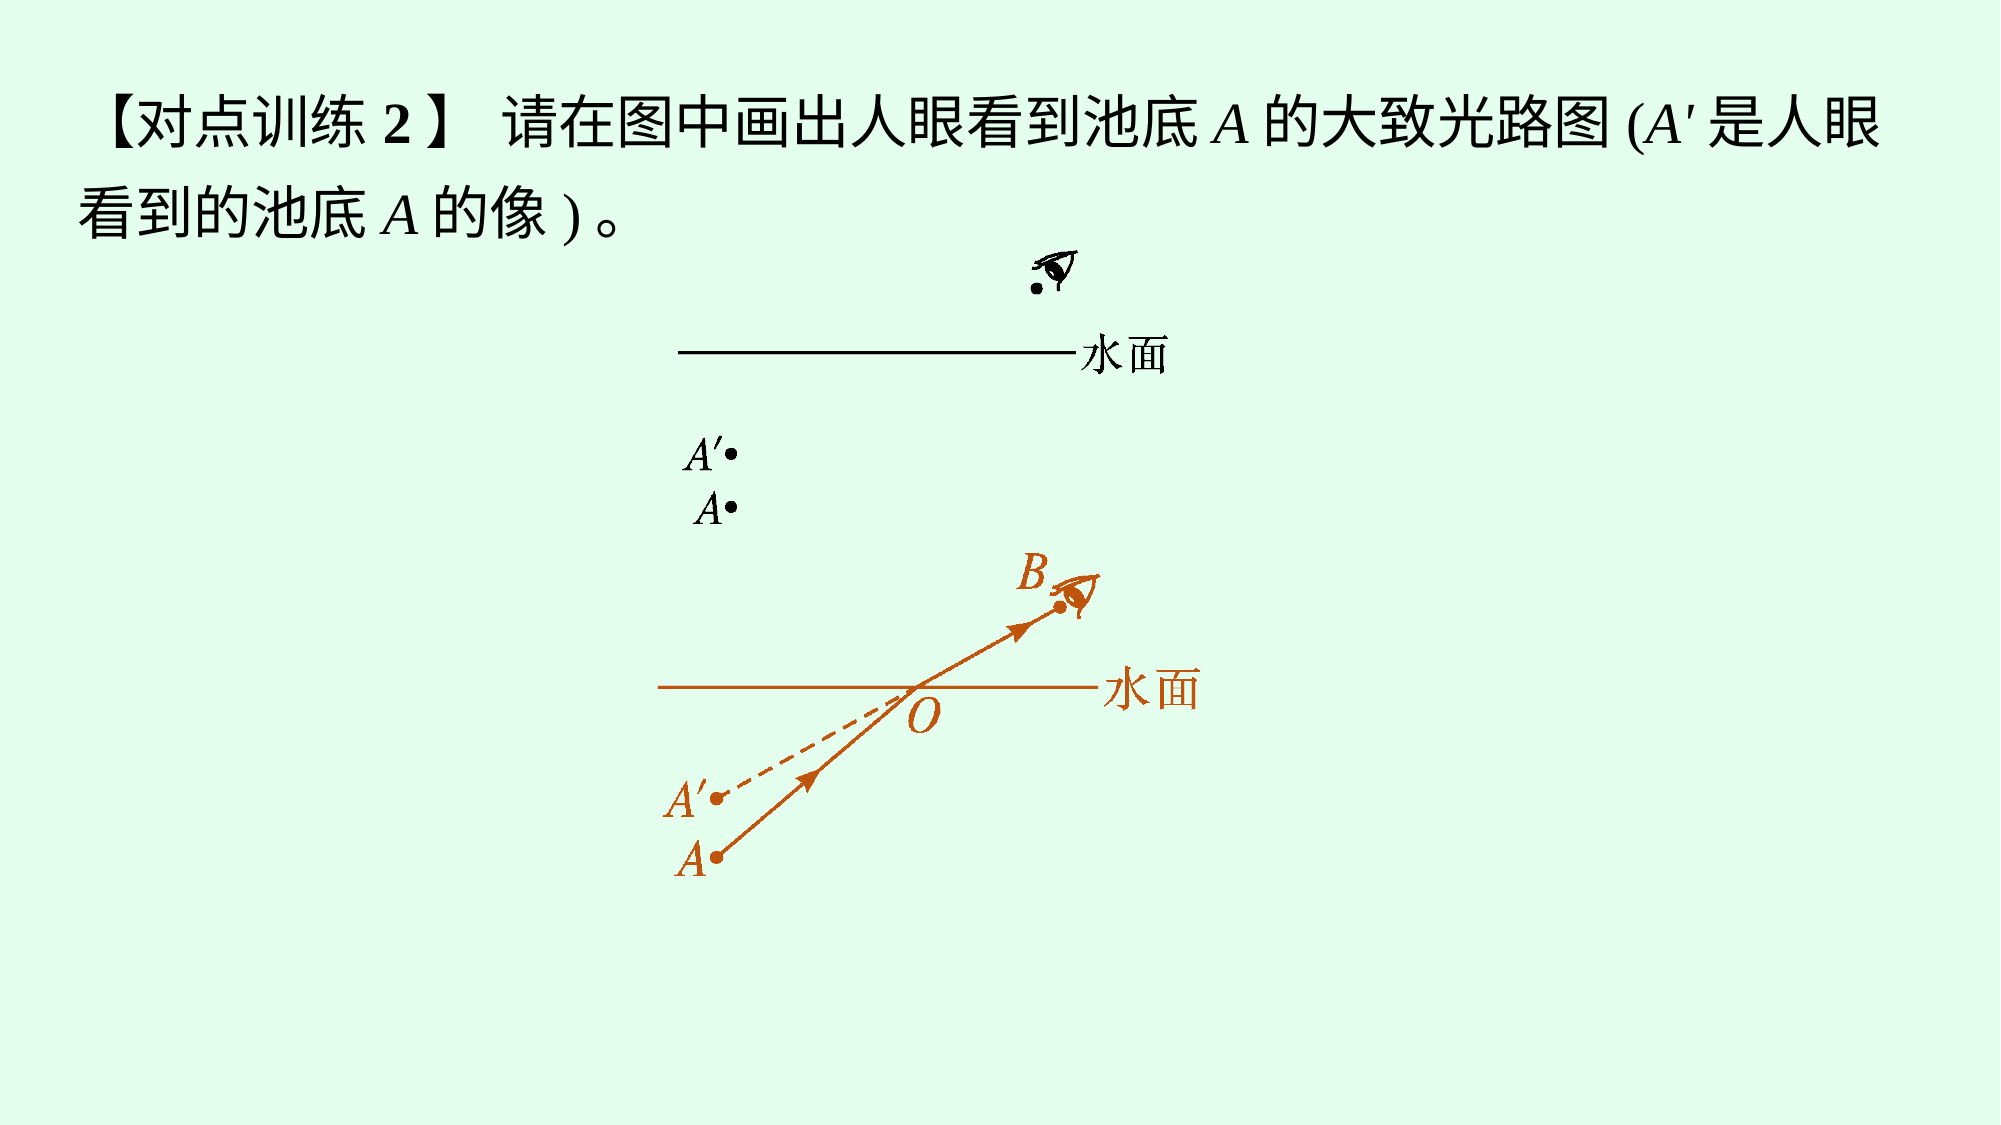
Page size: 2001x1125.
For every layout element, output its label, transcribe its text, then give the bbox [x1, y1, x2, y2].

text_box 【对点训练2】 请在图中画出人眼看到池底A的大致光路图(A'是人眼看到的池底A的像)。 [62, 56, 1938, 254]
picture [654, 551, 1204, 876]
picture [675, 245, 1172, 525]
